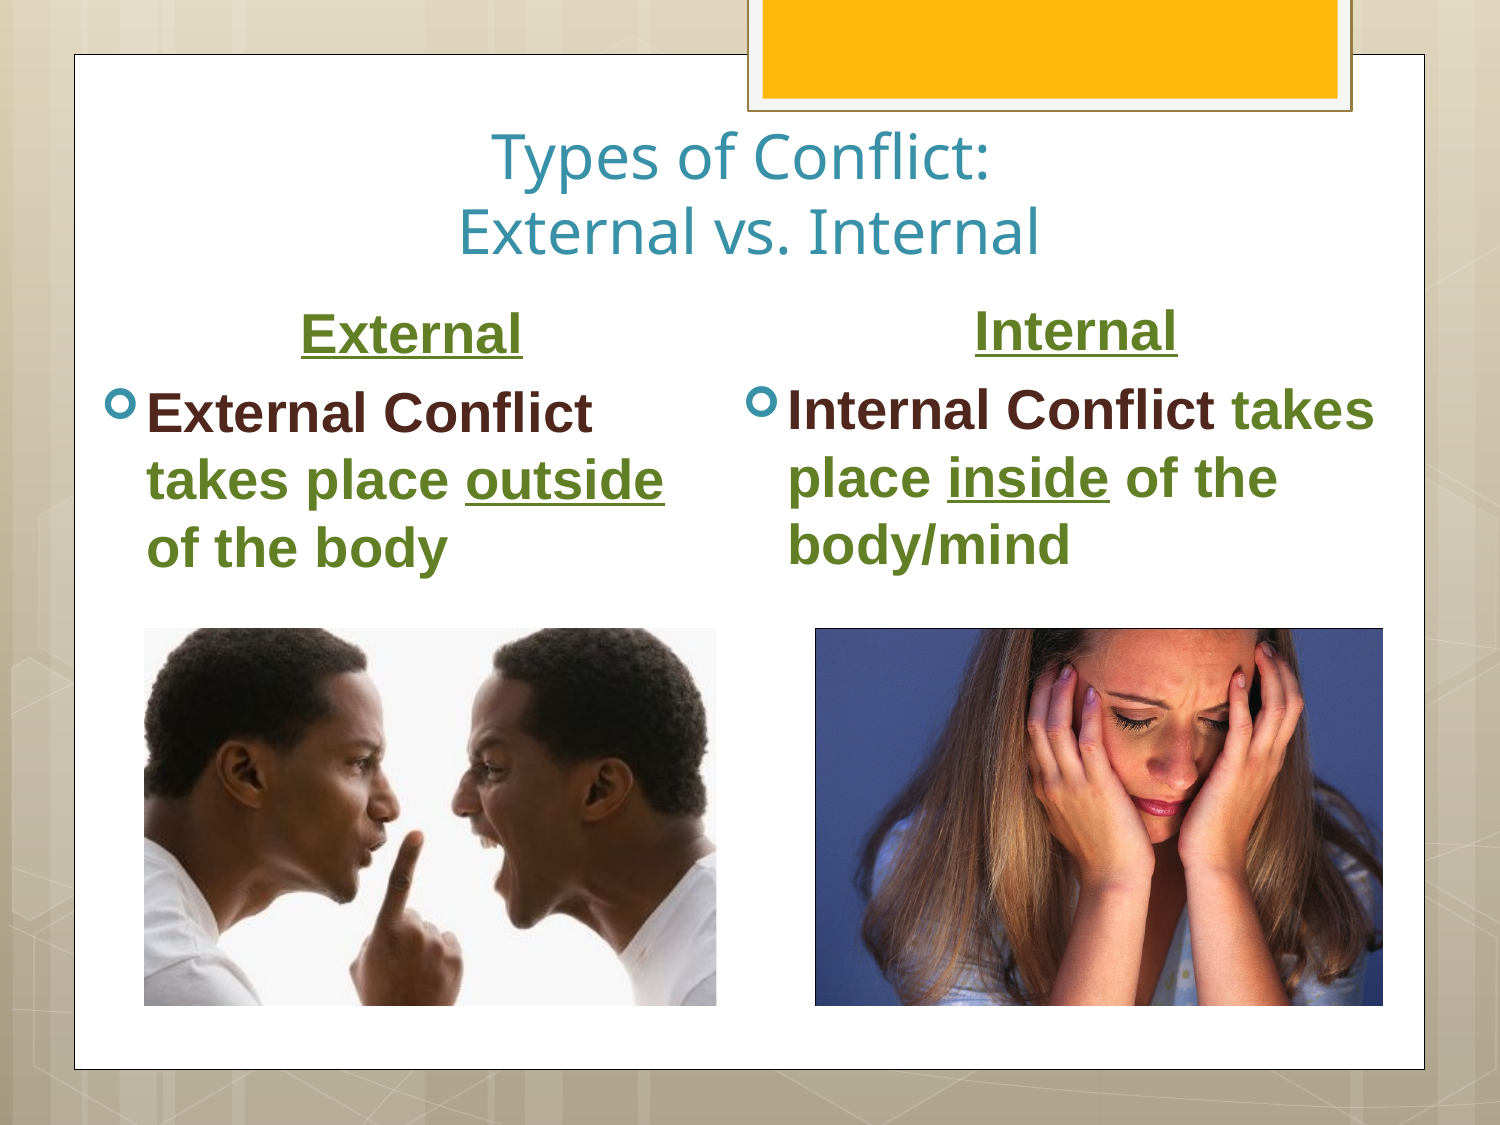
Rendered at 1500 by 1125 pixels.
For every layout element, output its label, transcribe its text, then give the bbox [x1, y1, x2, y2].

list External External Conflict takes place outside of the body [75, 289, 716, 571]
list Internal Internal Conflict takes place inside of the body/mind [716, 287, 1425, 571]
picture [815, 628, 1383, 1006]
title Types of Conflict: External vs. Internal [75, 87, 1425, 275]
picture [143, 628, 717, 1006]
